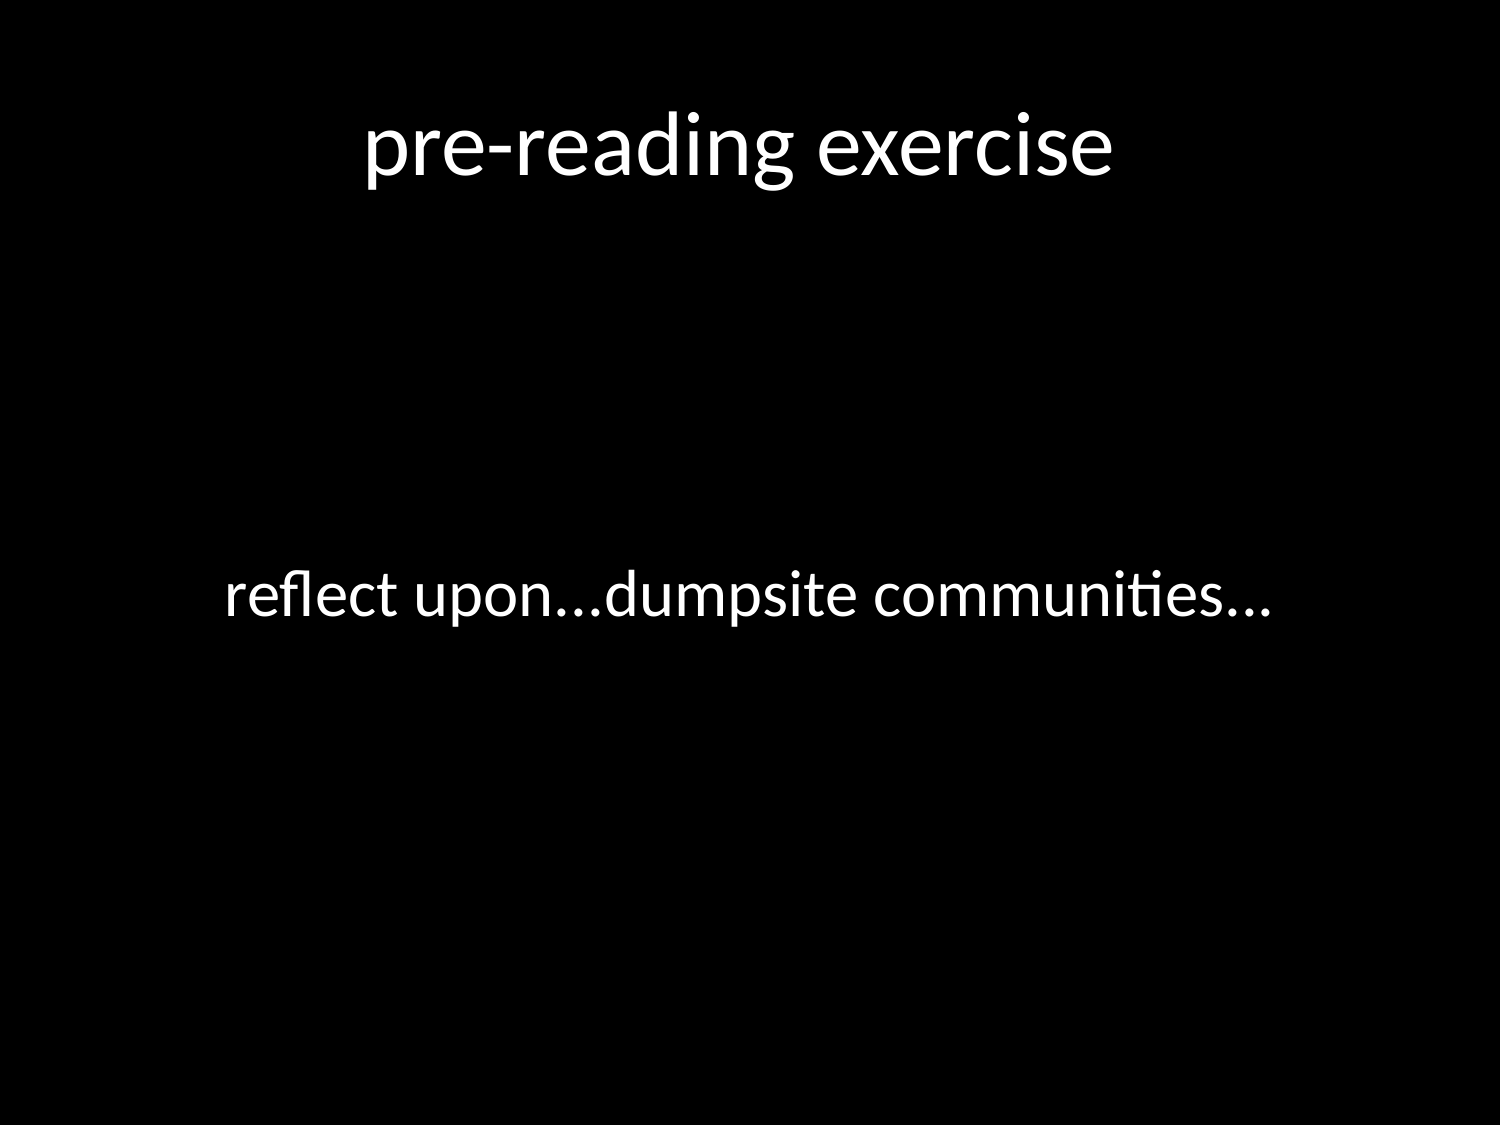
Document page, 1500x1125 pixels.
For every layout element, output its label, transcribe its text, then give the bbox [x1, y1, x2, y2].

title pre-reading exercise [75, 45, 1425, 233]
list reflect upon...dumpsite communities... [75, 262, 1425, 1005]
